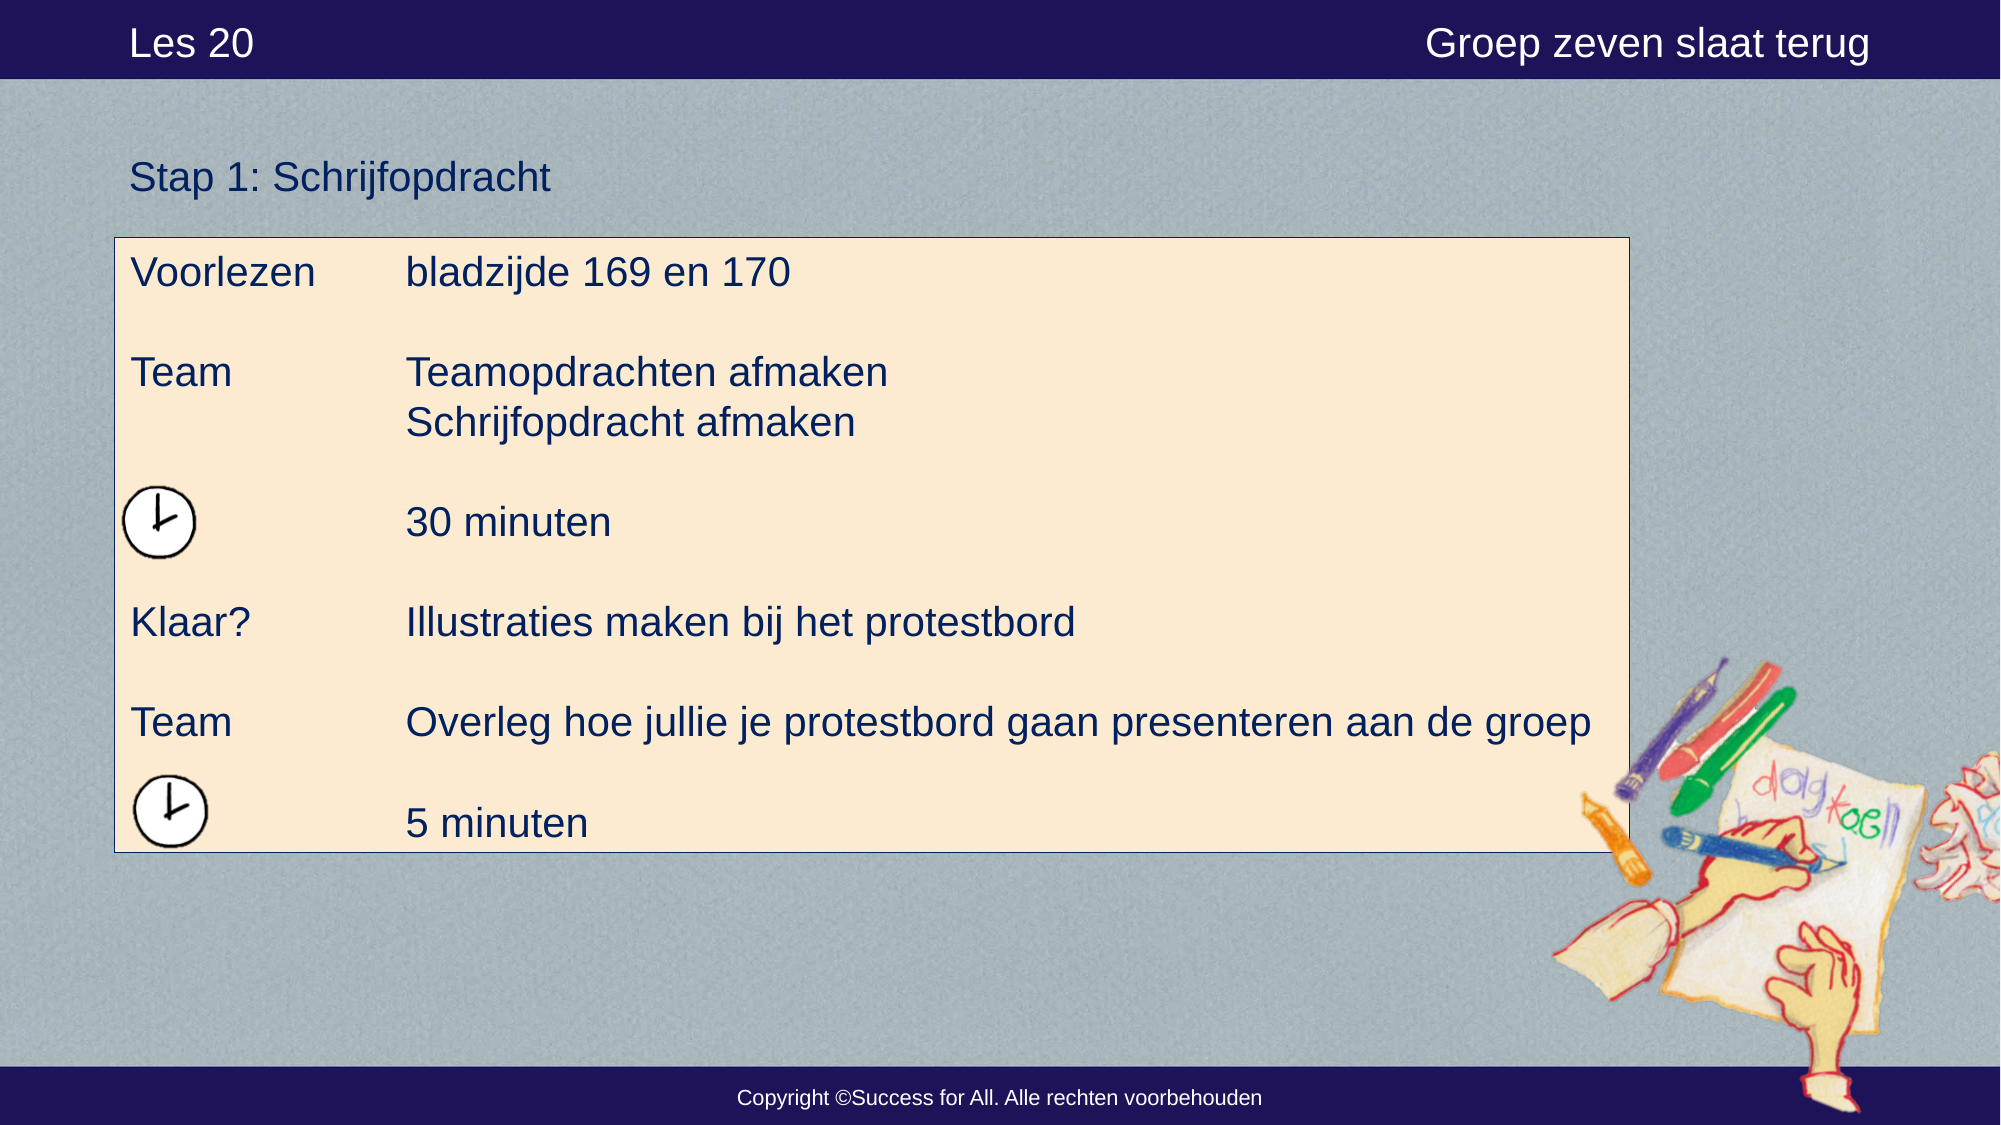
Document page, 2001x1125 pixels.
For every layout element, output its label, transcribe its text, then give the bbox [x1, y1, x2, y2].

text_box Voorlezen bladzijde 169 en 170 Team Teamopdrachten afmaken Schrijfopdracht afmaken 30 minuten Klaar? Illustraties maken bij het protestbord Team Overleg hoe jullie je protestbord gaan presenteren aan de groep 5 minuten [114, 237, 1630, 853]
text_box Copyright ©Success for All. Alle rechten voorbehouden [0, 1076, 1823, 1125]
text_box Stap 1: Schrijfopdracht [114, 142, 907, 208]
text_box Groep zeven slaat terug [999, 8, 1886, 73]
picture [0, 0, 2001, 1125]
text_box Les 20 [114, 8, 354, 73]
